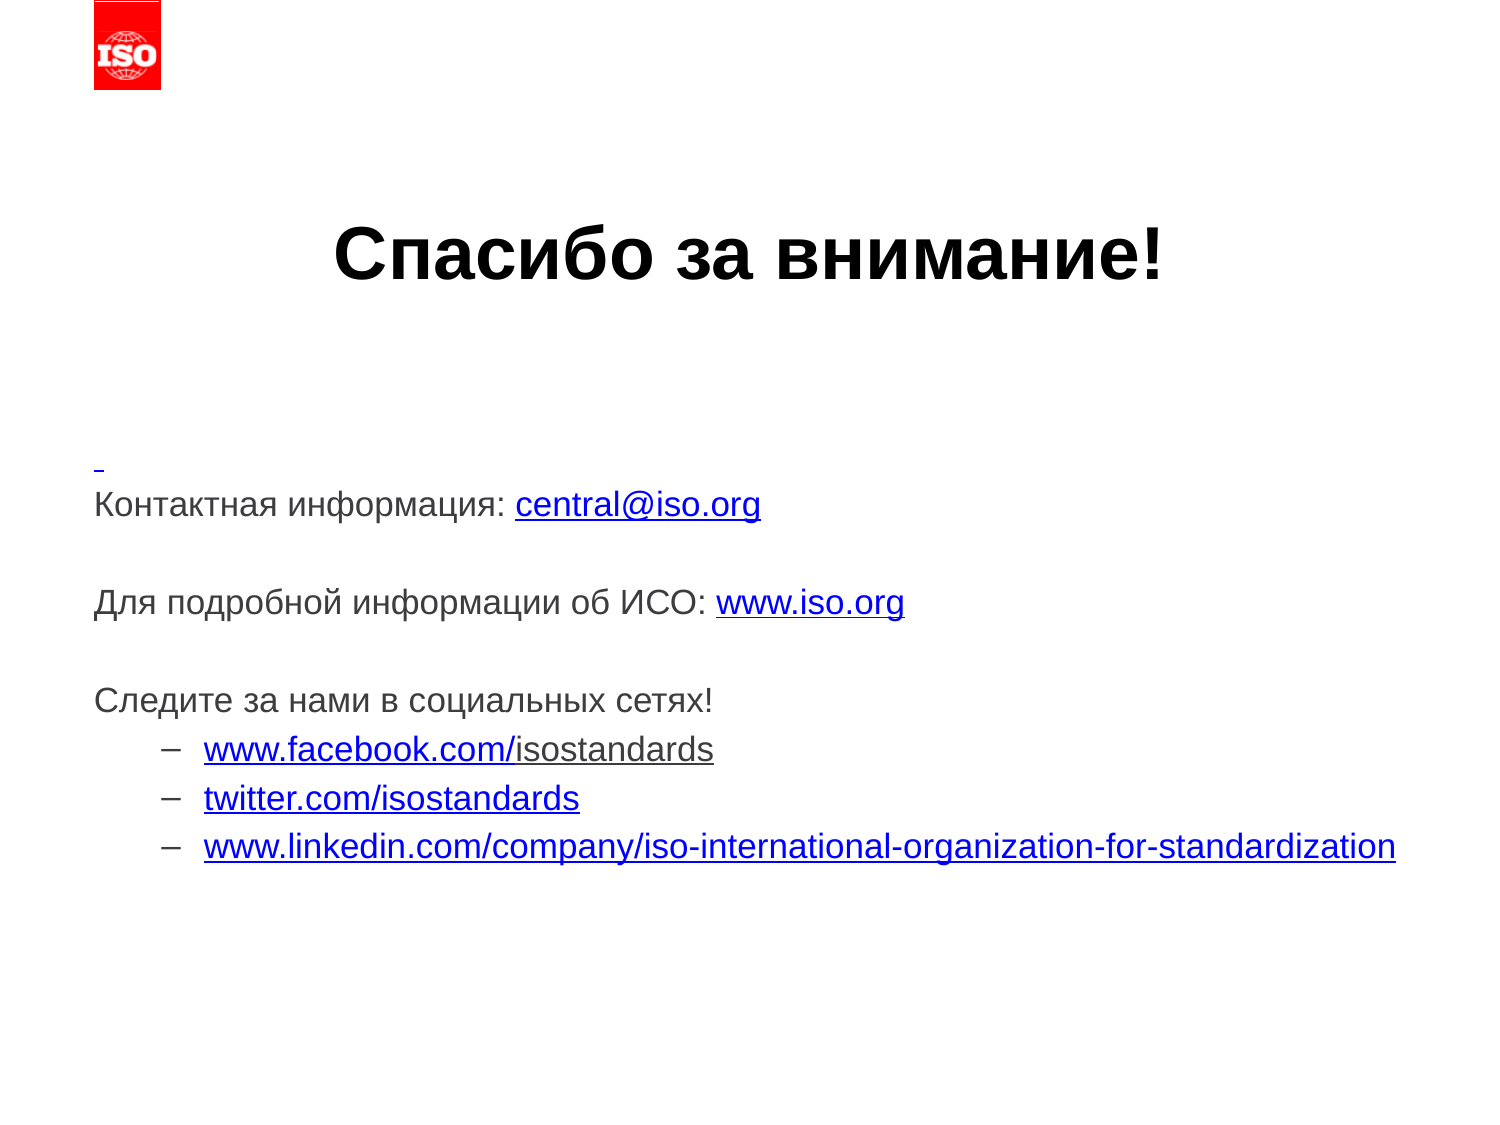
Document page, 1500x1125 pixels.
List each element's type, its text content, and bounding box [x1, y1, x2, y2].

list Контактная информация: central@iso.org Для подробной информации об ИСО: www.iso.org Следите за нами в социальных сетях! www.facebook.com/isostandards twitter.com/isostandards www.linkedin.com/company/iso-international-organization-for-standardization [93, 350, 1407, 910]
title Спасибо за внимание! [93, 178, 1407, 321]
